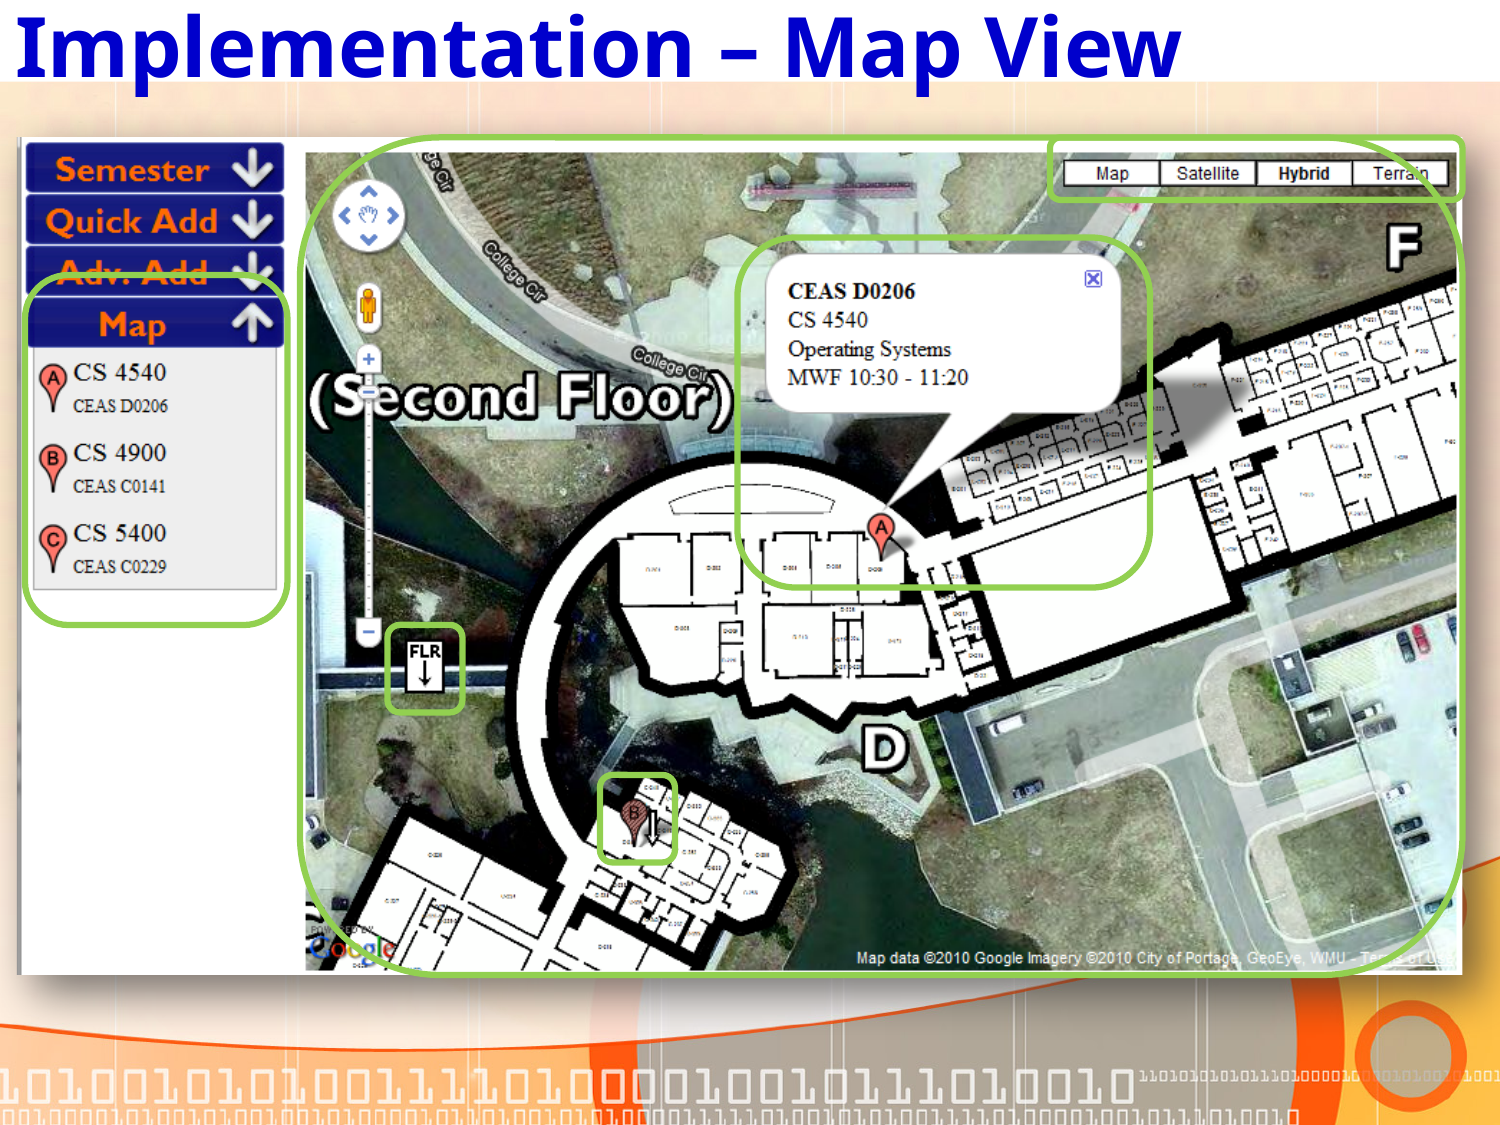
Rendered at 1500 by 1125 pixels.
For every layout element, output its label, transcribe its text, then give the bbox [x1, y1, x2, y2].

title Implementation – Map View [0, 0, 1500, 101]
picture [0, 101, 1500, 1125]
